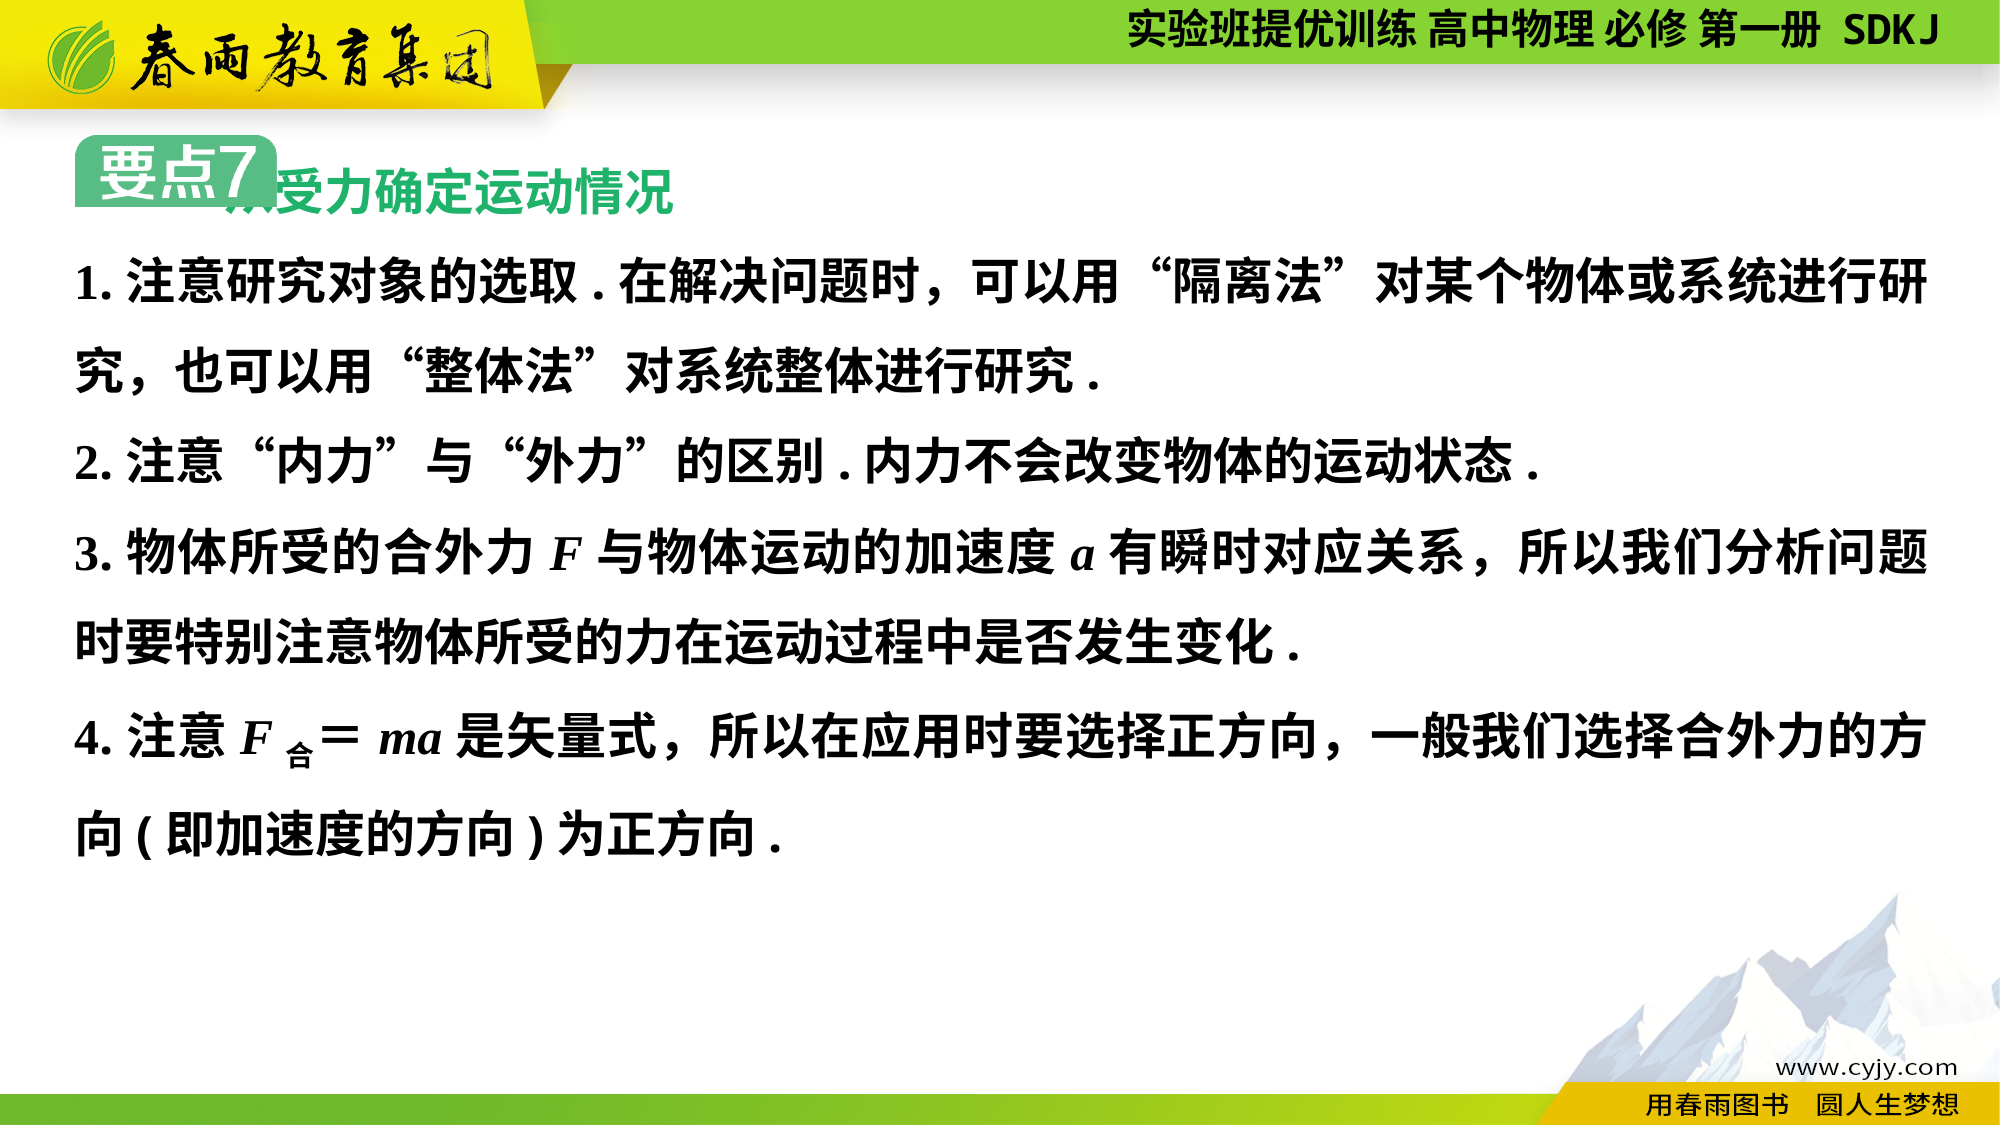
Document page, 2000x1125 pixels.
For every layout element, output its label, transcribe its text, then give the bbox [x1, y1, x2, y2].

list 从受力确定运动情况 1.注意研究对象的选取.在解决问题时，可以用“隔离法”对某个物体或系统进行研究，也可以用“整体法”对系统整体进行研究. 2.注意“内力”与“外力”的区别.内力不会改变物体的运动状态. 3.物体所受的合外力F与物体运动的加速度a有瞬时对应关系，所以我们分析问题时要特别注意物体所受的力在运动过程中是否发生变化. 4.注意F合＝ma是矢量式，所以在应用时要选择正方向，一般我们选择合外力的方向(即加速度的方向)为正方向. [59, 122, 1944, 865]
picture [0, 0, 2000, 1125]
